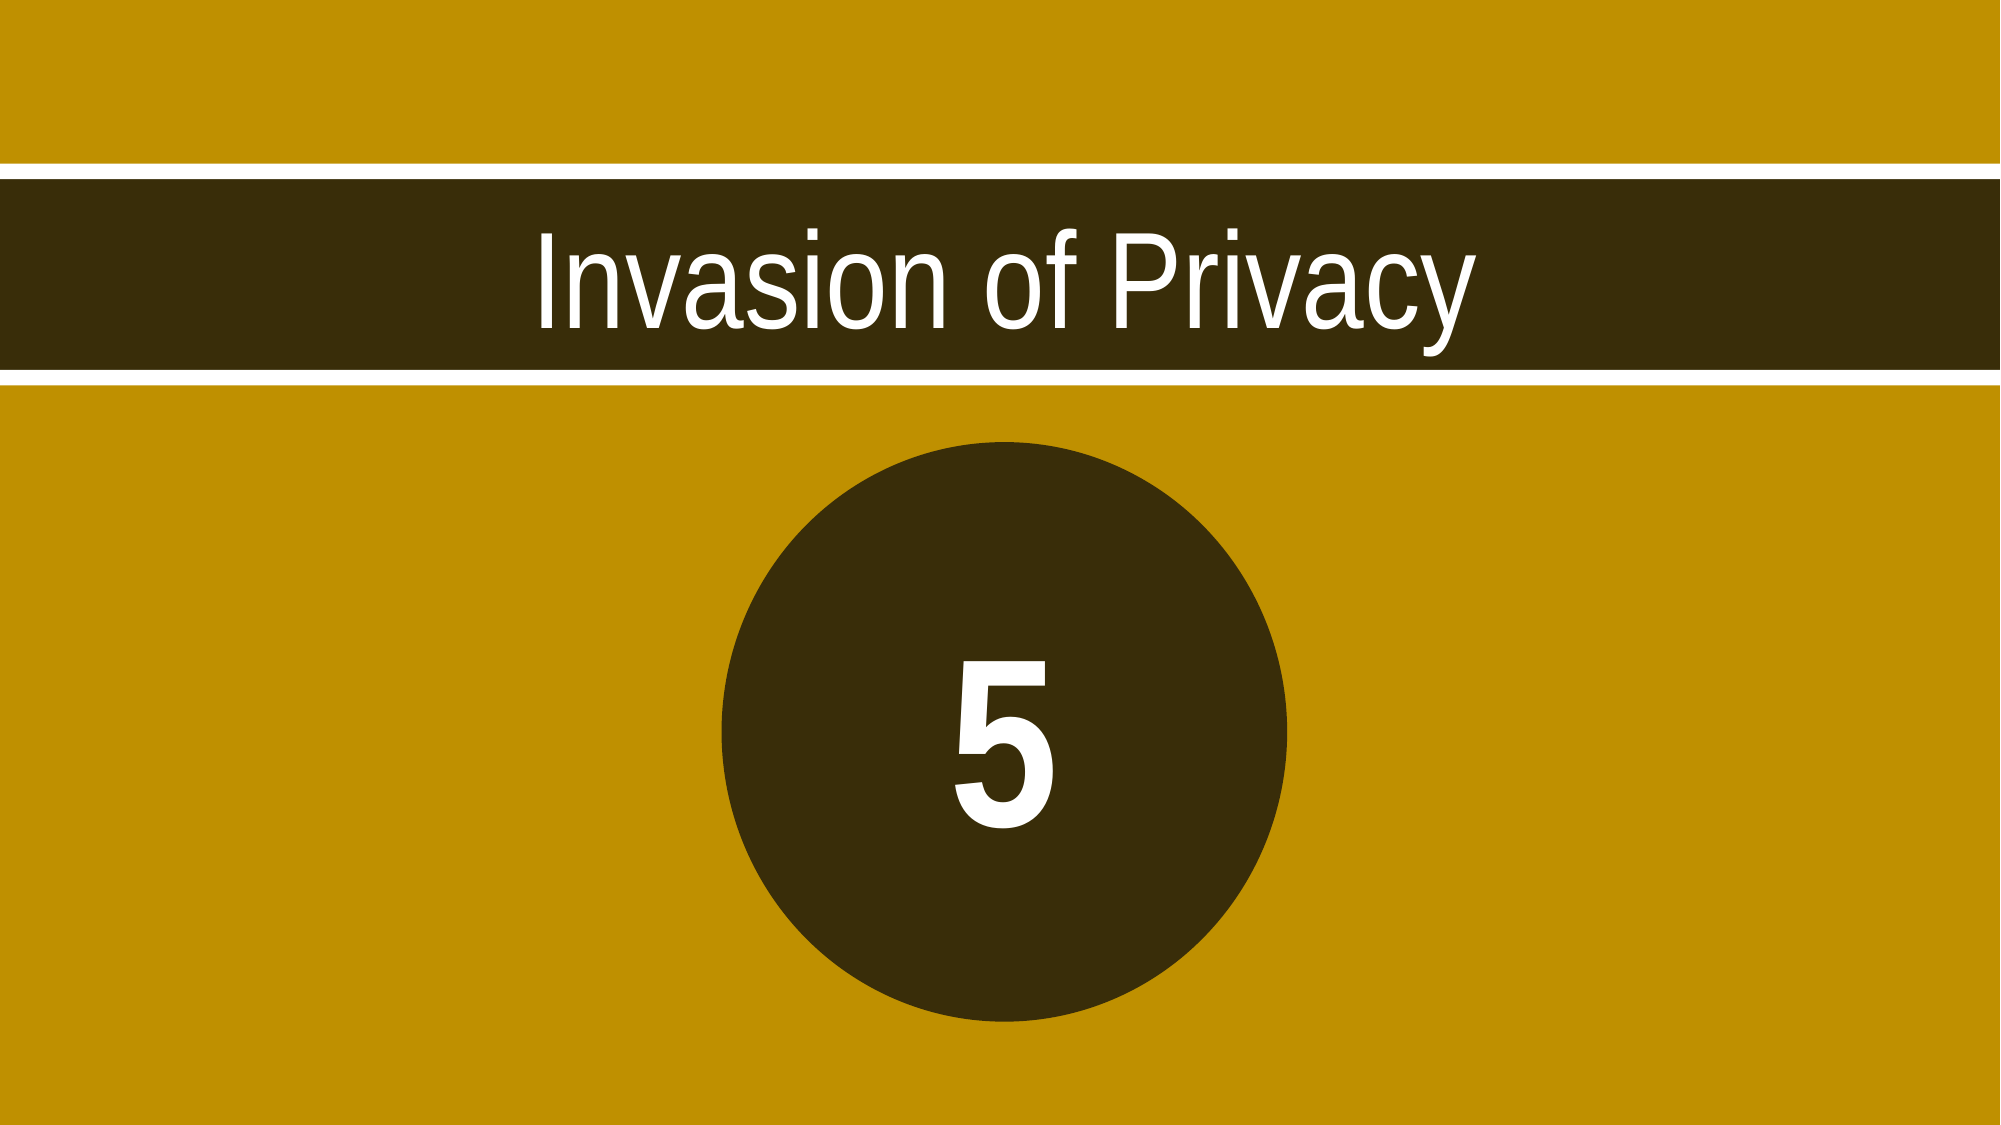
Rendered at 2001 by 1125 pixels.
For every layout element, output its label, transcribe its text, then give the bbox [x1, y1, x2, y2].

text_box Invasion of Privacy [9, 183, 2000, 364]
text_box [721, 442, 1288, 1022]
text_box [0, 170, 2000, 379]
